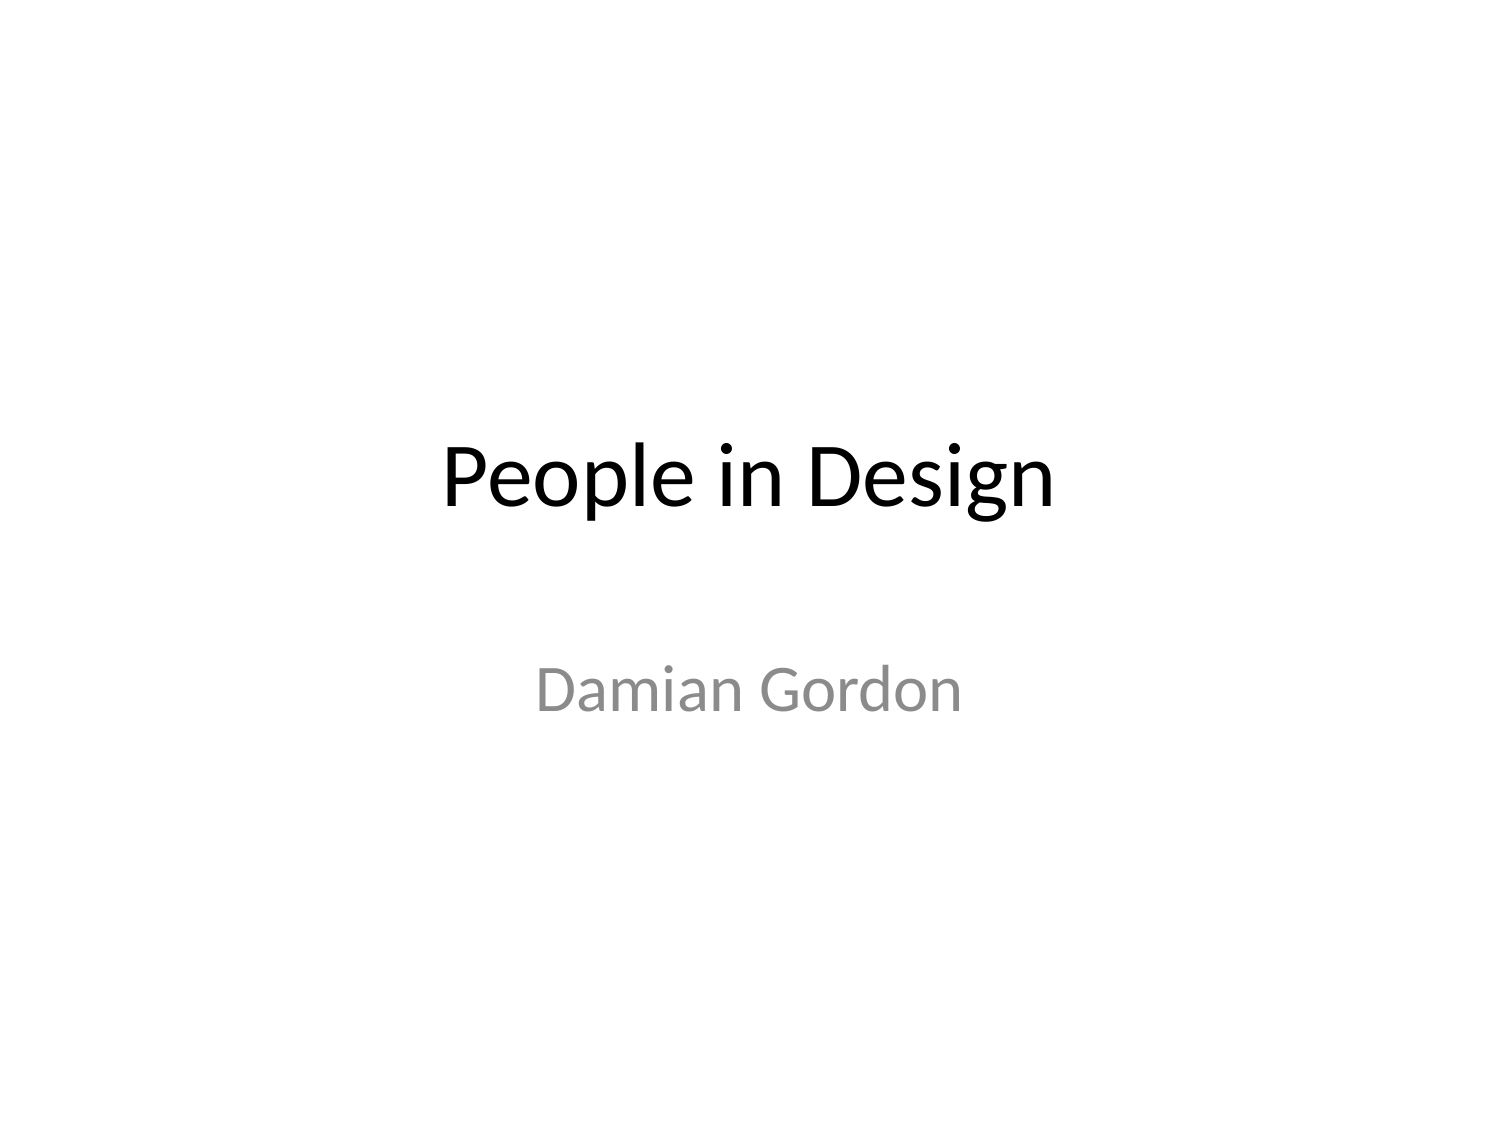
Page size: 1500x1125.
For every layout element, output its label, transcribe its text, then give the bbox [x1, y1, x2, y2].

subtitle Damian Gordon [225, 637, 1275, 925]
title People in Design [112, 349, 1388, 591]
